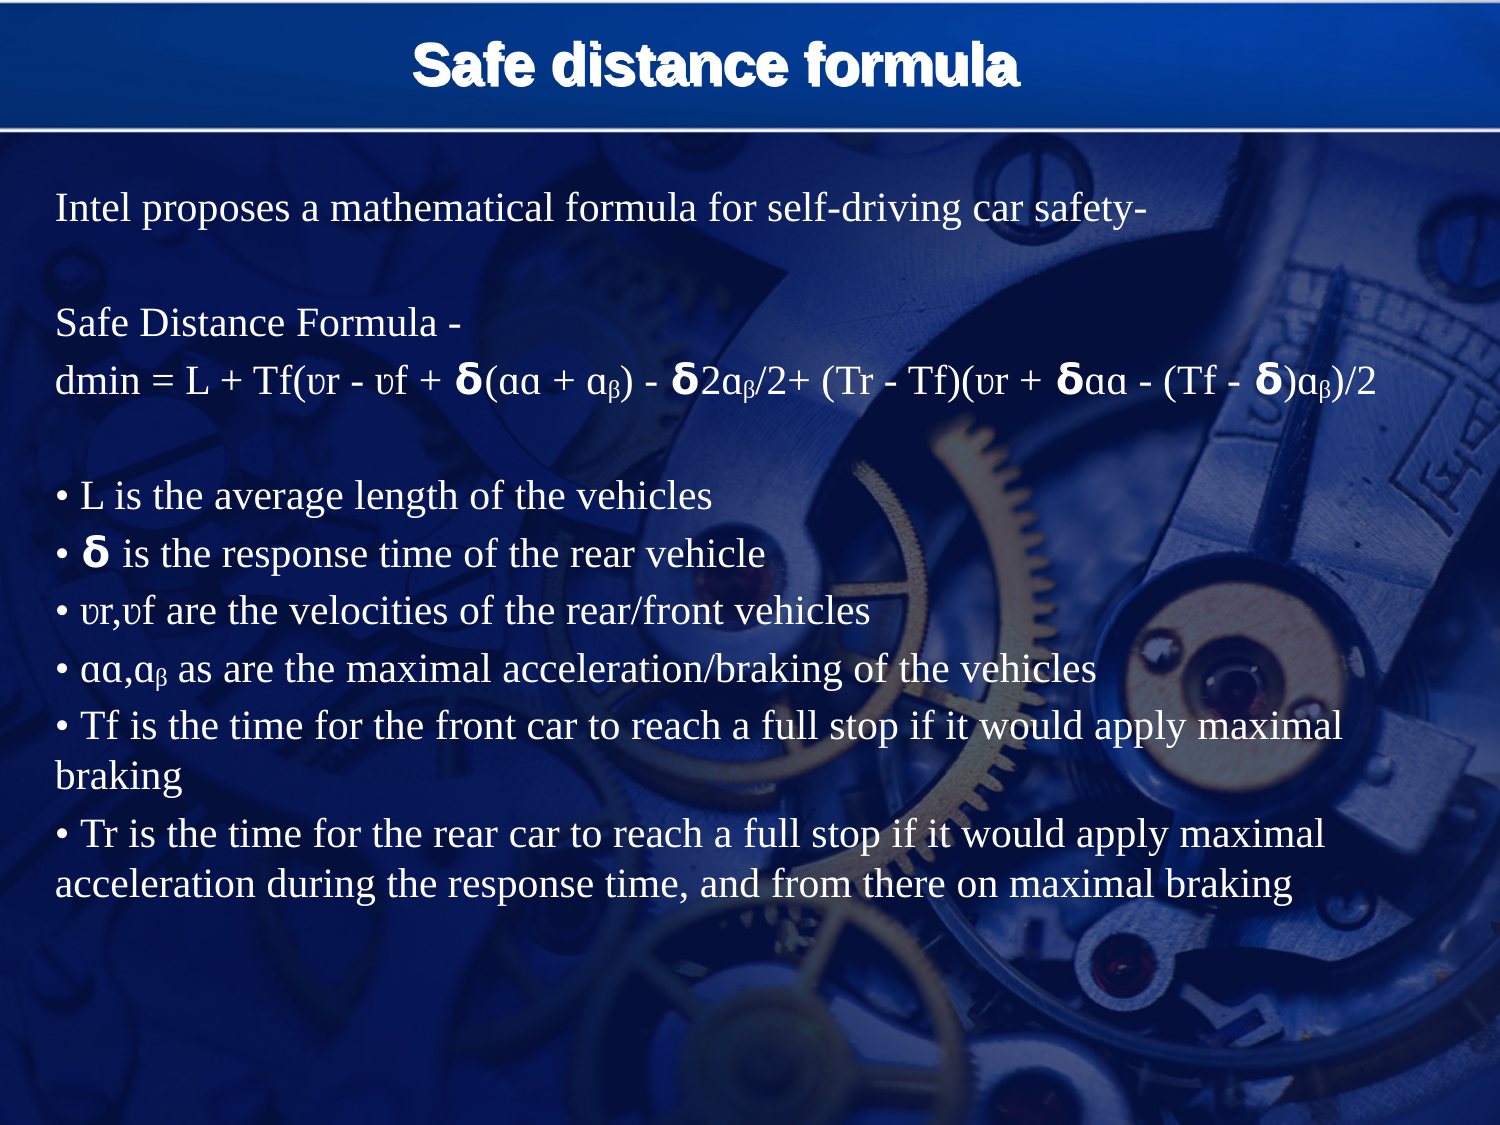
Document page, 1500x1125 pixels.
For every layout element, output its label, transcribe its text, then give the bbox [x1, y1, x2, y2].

title Safe distance formula [265, 19, 1164, 103]
picture [0, 0, 1500, 1125]
list Intel proposes a mathematical formula for self-driving car safety- Safe Distance Formula - dmin = L + Tf(ʋr - ʋf + 𝝳(ɑɑ + ɑᵦ) - 𝝳2ɑᵦ/2+ (Tr - Tf)(ʋr + 𝝳ɑɑ - (Tf - 𝝳)ɑᵦ)/2 • L is the average length of the vehicles • 𝝳 is the response time of the rear vehicle • ʋr,ʋf are the velocities of the rear/front vehicles • ɑɑ,ɑᵦ as are the maximal acceleration/braking of the vehicles • Tf is the time for the front car to reach a full stop if it would apply maximal braking • Tr is the time for the rear car to reach a full stop if it would apply maximal acceleration during the response time, and from there on maximal braking [40, 172, 1473, 965]
